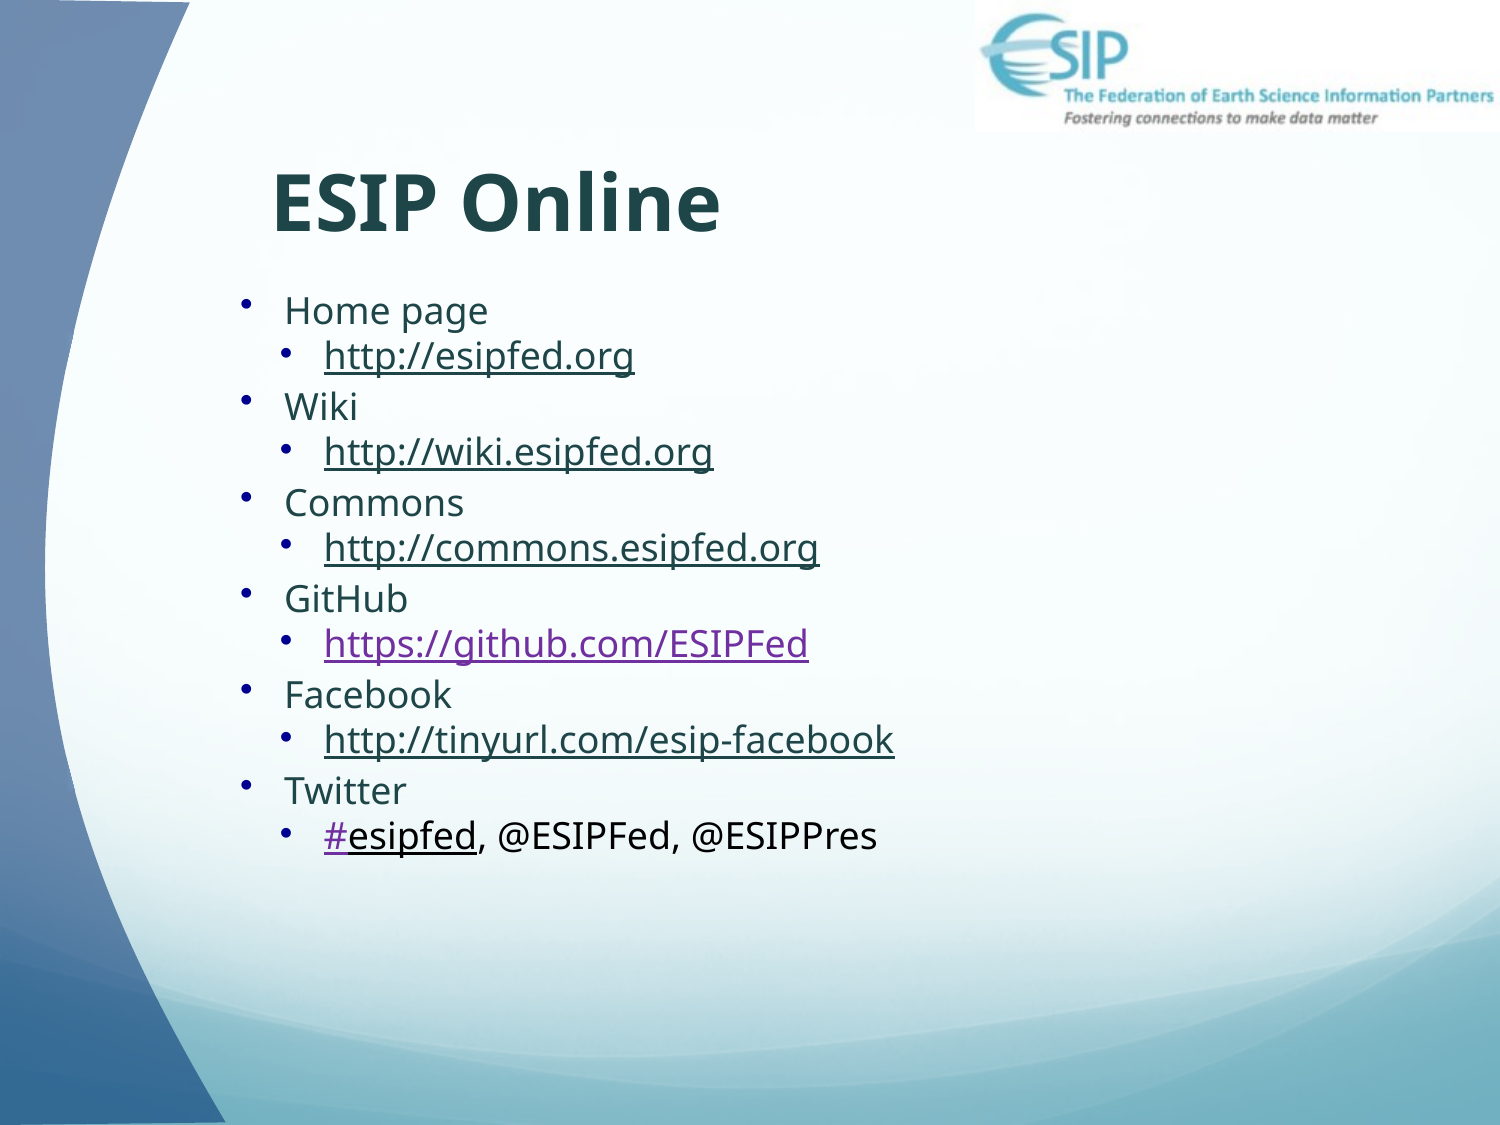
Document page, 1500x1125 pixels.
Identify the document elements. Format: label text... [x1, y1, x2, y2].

text_box Home page http://esipfed.org Wiki http://wiki.esipfed.org Commons http://commons.esipfed.org GitHub https://github.com/ESIPFed Facebook http://tinyurl.com/esip-facebook Twitter #esipfed, @ESIPFed, @ESIPPres [225, 272, 1500, 1066]
title ESIP Online [256, 45, 1500, 263]
text_box [0, 0, 226, 1125]
picture [975, 0, 1500, 133]
